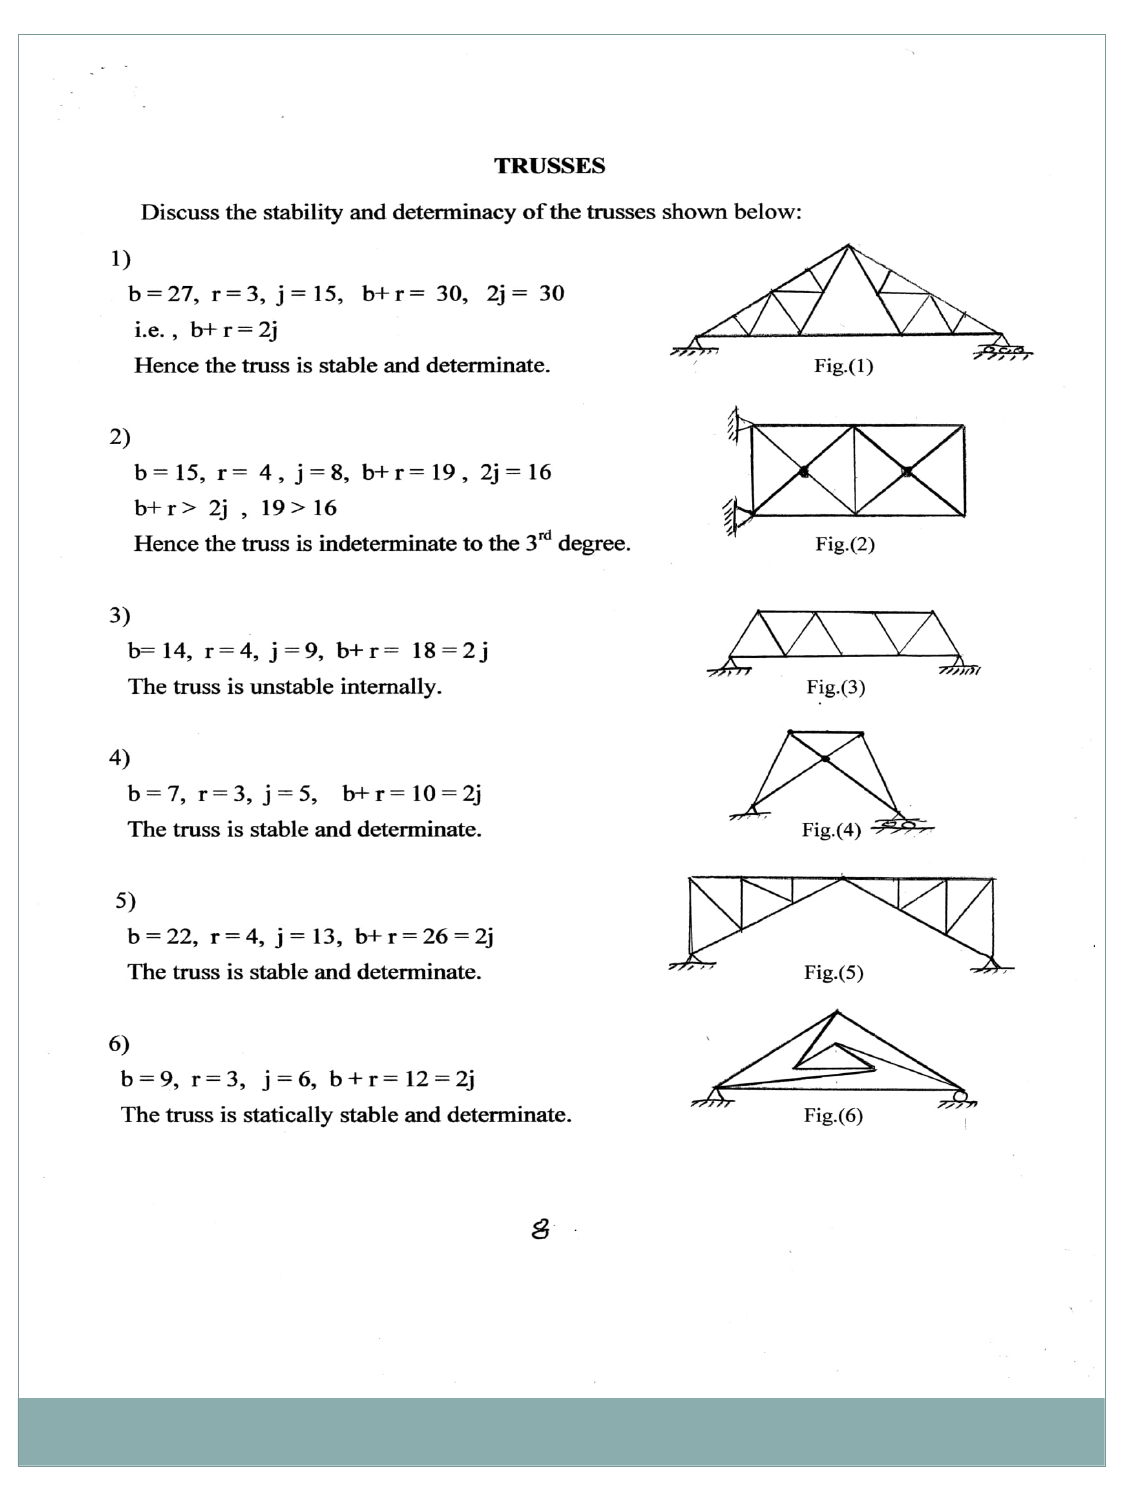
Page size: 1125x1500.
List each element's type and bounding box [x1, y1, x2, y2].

picture [37, 38, 1096, 1390]
